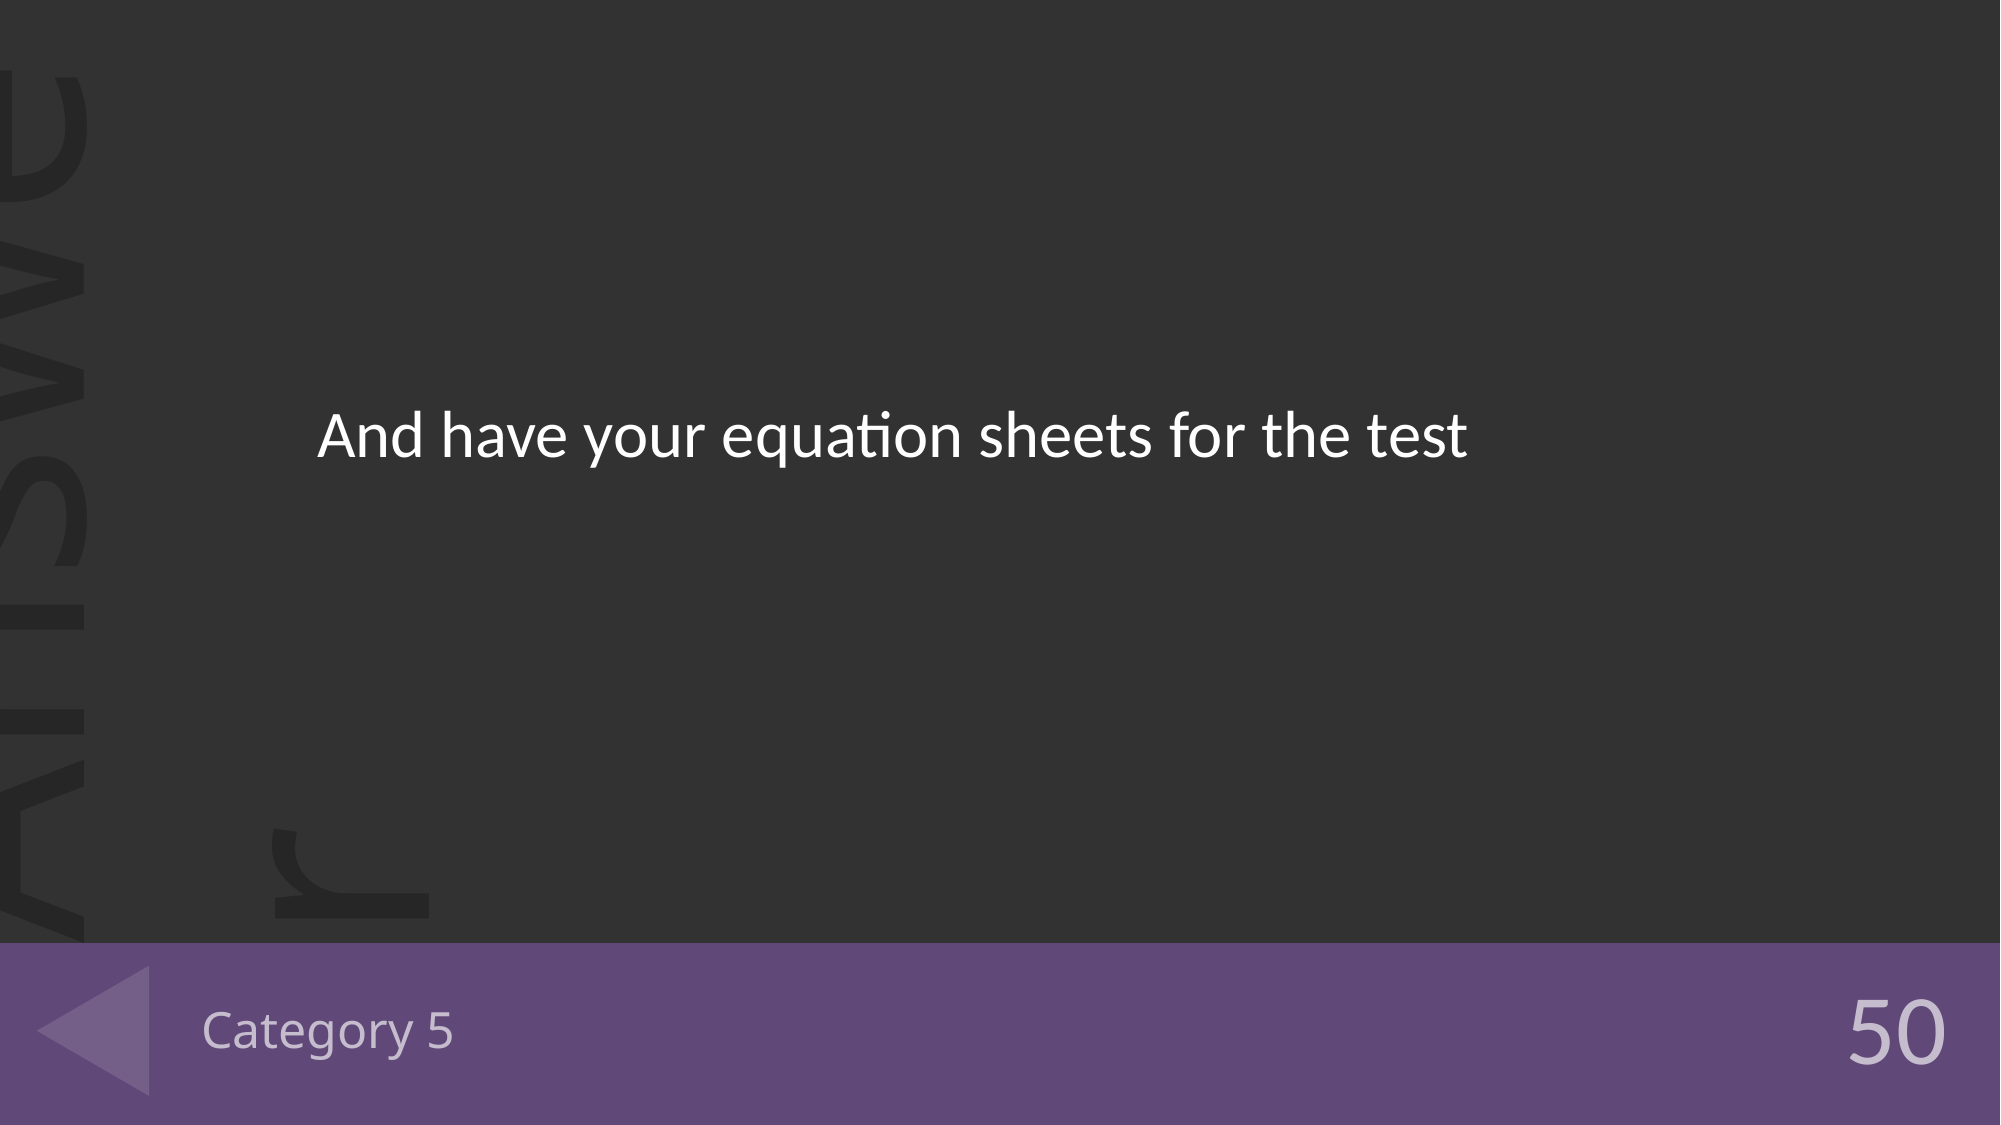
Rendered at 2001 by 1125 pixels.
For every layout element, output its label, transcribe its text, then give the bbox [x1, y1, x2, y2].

list And have your equation sheets for the test [302, 307, 1760, 636]
title Category 5 [185, 967, 1494, 1097]
list 50 [1494, 967, 1963, 1097]
